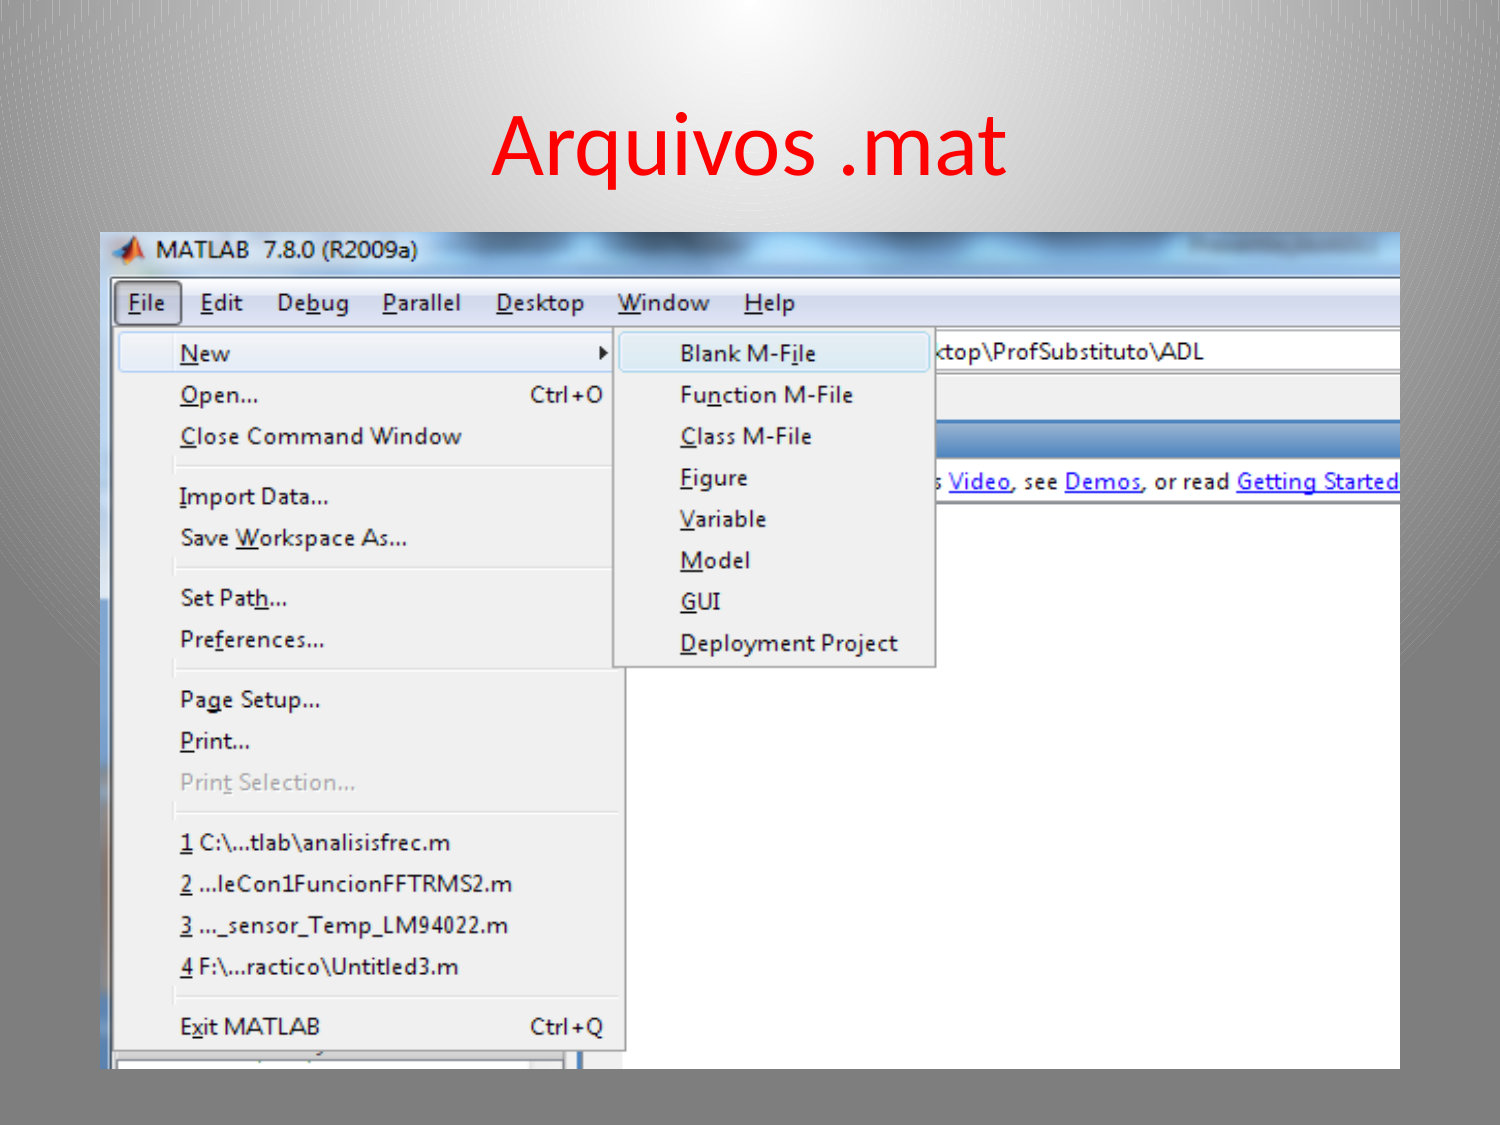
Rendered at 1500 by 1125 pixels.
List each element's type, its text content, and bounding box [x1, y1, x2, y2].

title Arquivos .mat [75, 45, 1425, 233]
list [100, 232, 1400, 1069]
